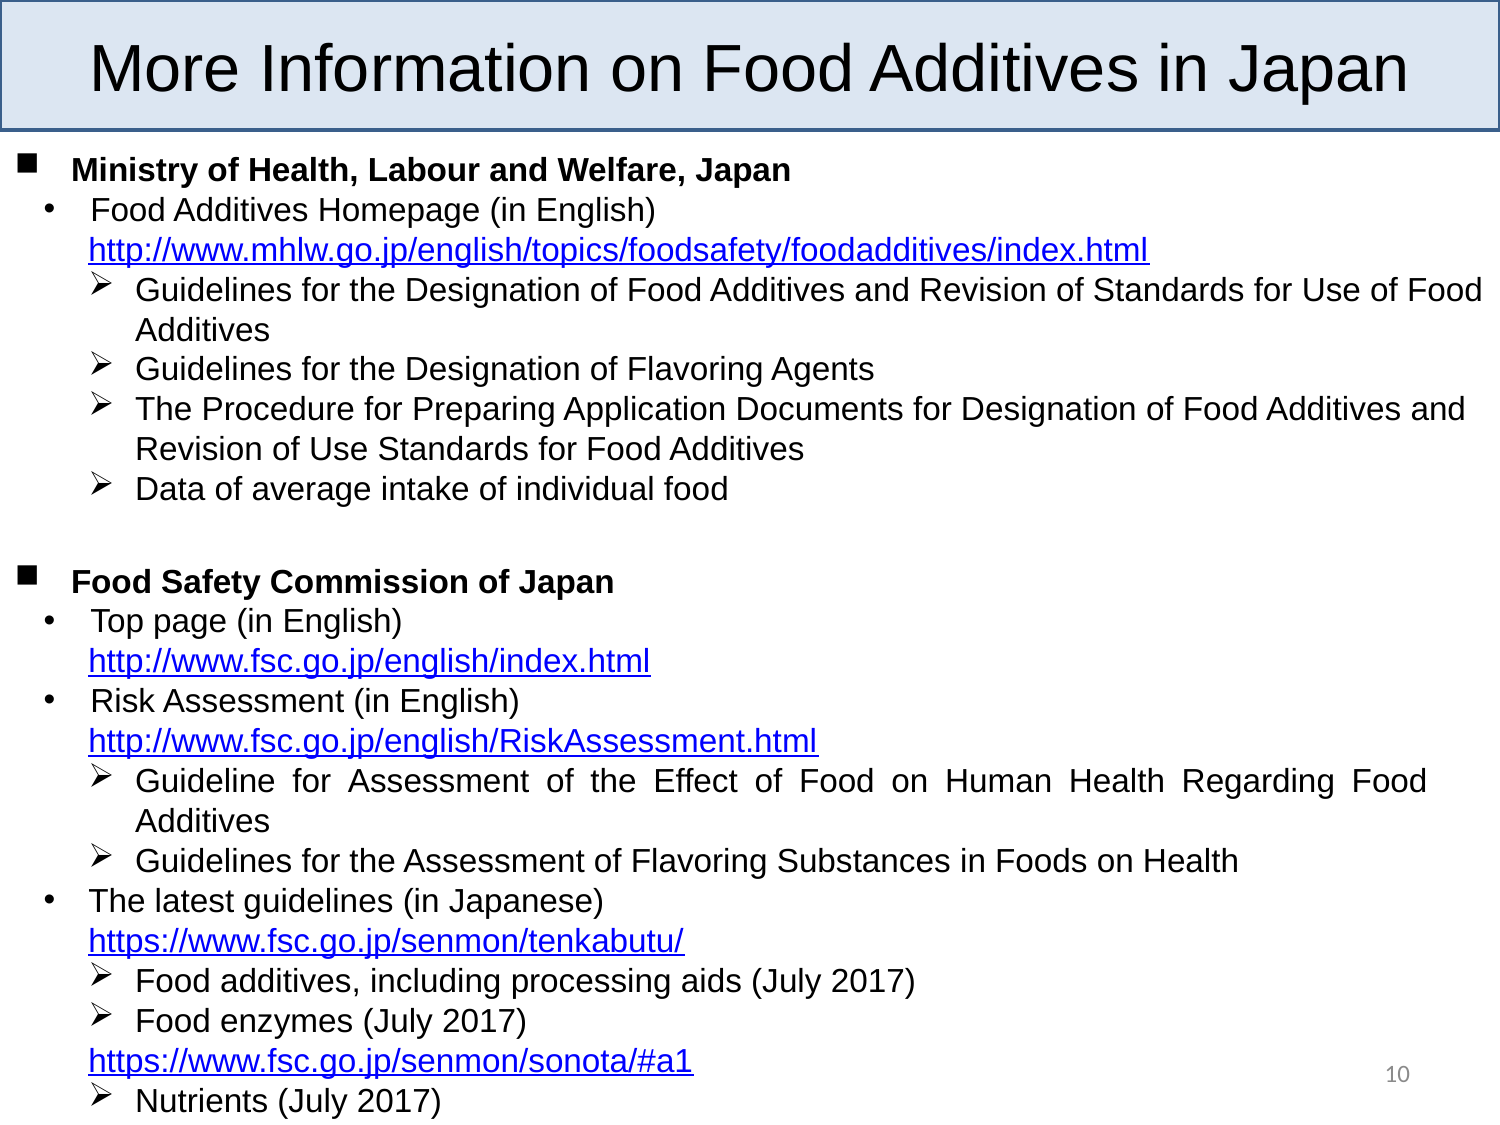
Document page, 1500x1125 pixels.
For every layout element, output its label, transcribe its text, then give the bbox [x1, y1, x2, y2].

slide_number 10 [1074, 1042, 1425, 1103]
text_box Ministry of Health, Labour and Welfare, Japan Food Additives Homepage (in English) http://www.mhlw.go.jp/english/topics/foodsafety/foodadditives/index.html Guidelines for the Designation of Food Additives and Revision of Standards for Use of Food Additives Guidelines for the Designation of Flavoring Agents The Procedure for Preparing Application Documents for Designation of Food Additives and Revision of Use Standards for Food Additives Data of average intake of individual food Food Safety Commission of Japan Top page (in English) http://www.fsc.go.jp/english/index.html Risk Assessment (in English) http://www.fsc.go.jp/english/RiskAssessment.html Guideline for Assessment of the Effect of Food on Human Health Regarding Food Additives Guidelines for the Assessment of Flavoring Substances in Foods on Health The latest guidelines (in Japanese) https://www.fsc.go.jp/senmon/tenkabutu/ Food additives, including processing aids (July 2017) Food enzymes (July 2017) https://www.fsc.go.jp/senmon/sonota/#a1 Nutrients (July 2017) [0, 140, 1500, 1125]
text_box More Information on Food Additives in Japan [0, 0, 1500, 132]
